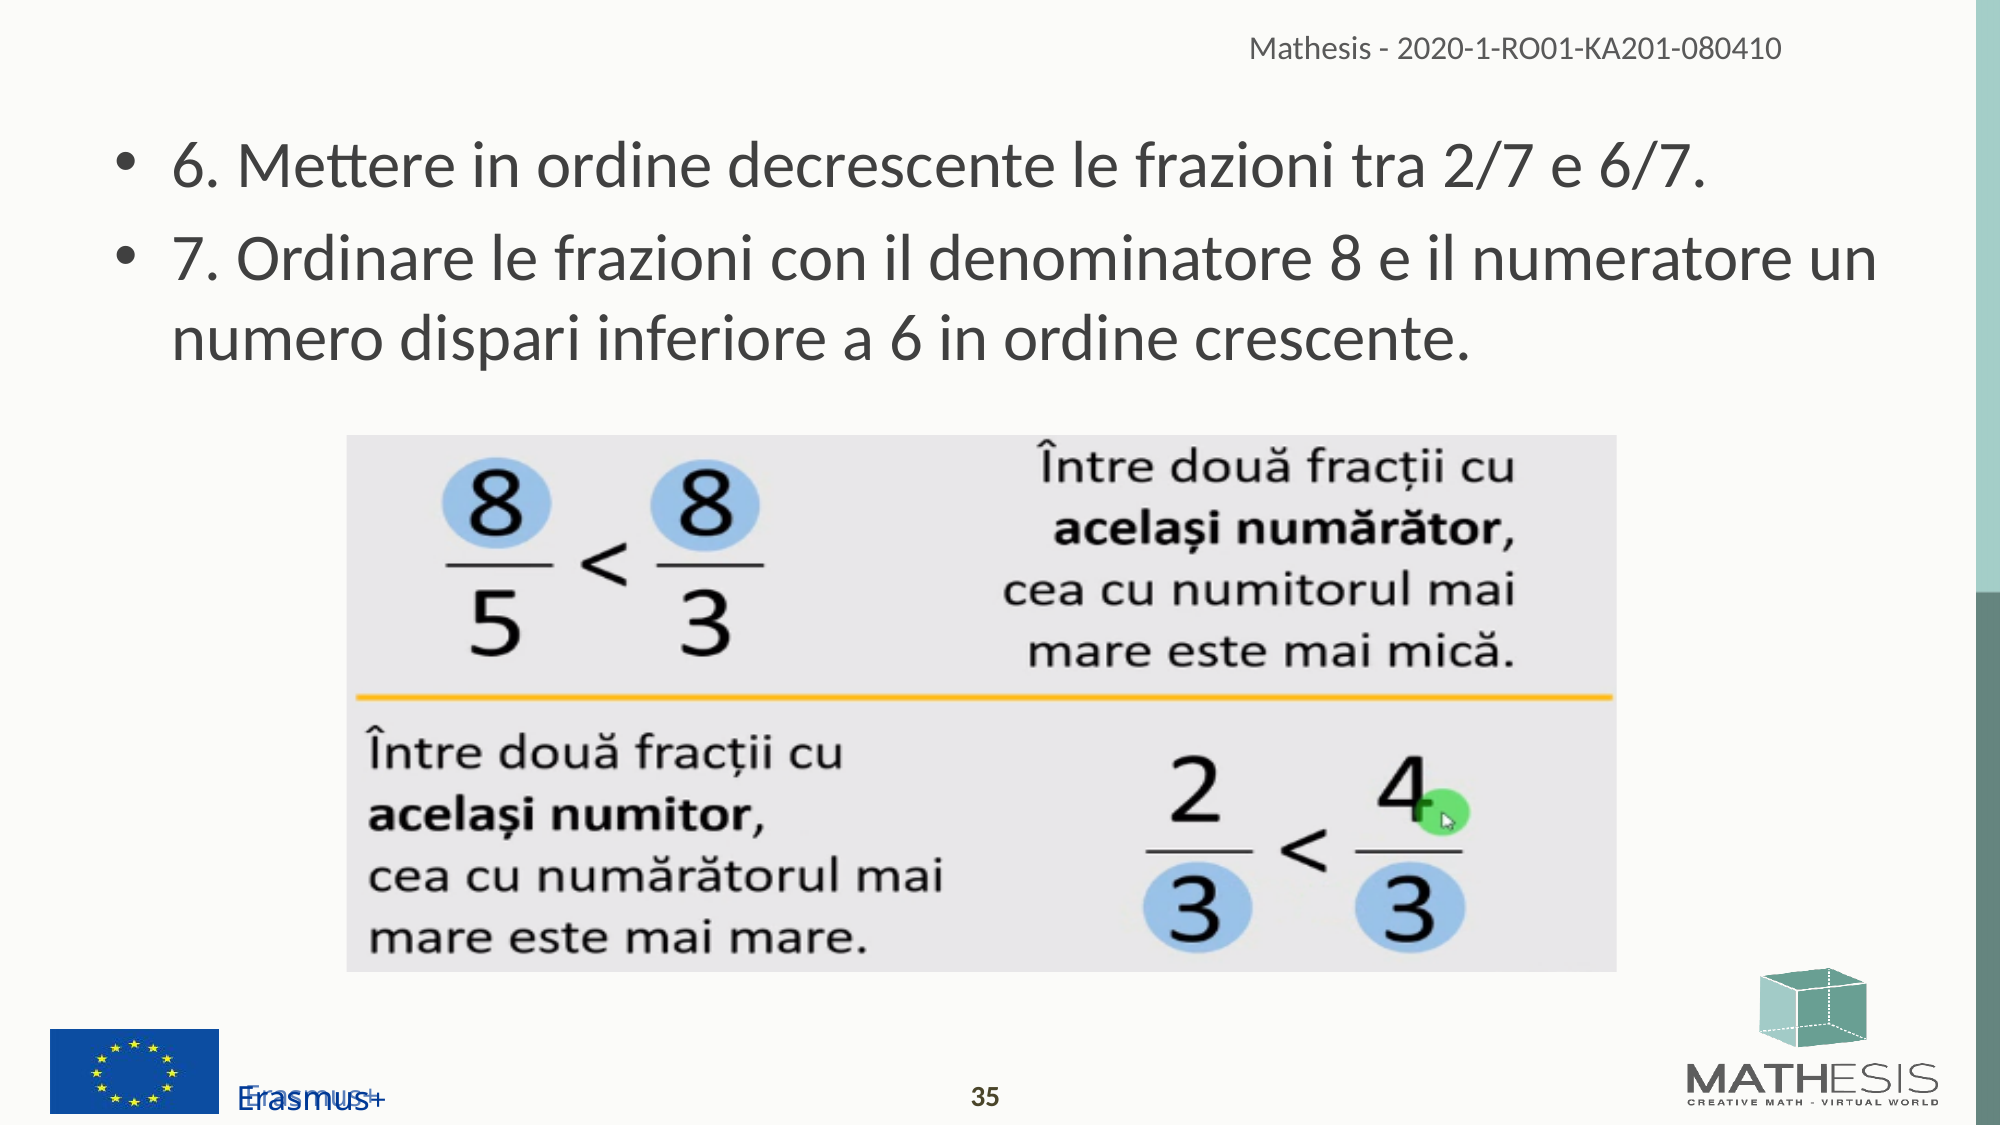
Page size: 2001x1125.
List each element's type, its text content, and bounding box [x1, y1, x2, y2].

picture [346, 435, 1617, 973]
list 6. Mettere in ordine decrescente le frazioni tra 2/7 e 6/7. 7. Ordinare le frazioni con il denominatore 8 e il numeratore un numero dispari inferiore a 6 in ordine crescente. [99, 113, 1900, 1005]
picture [50, 1029, 219, 1114]
